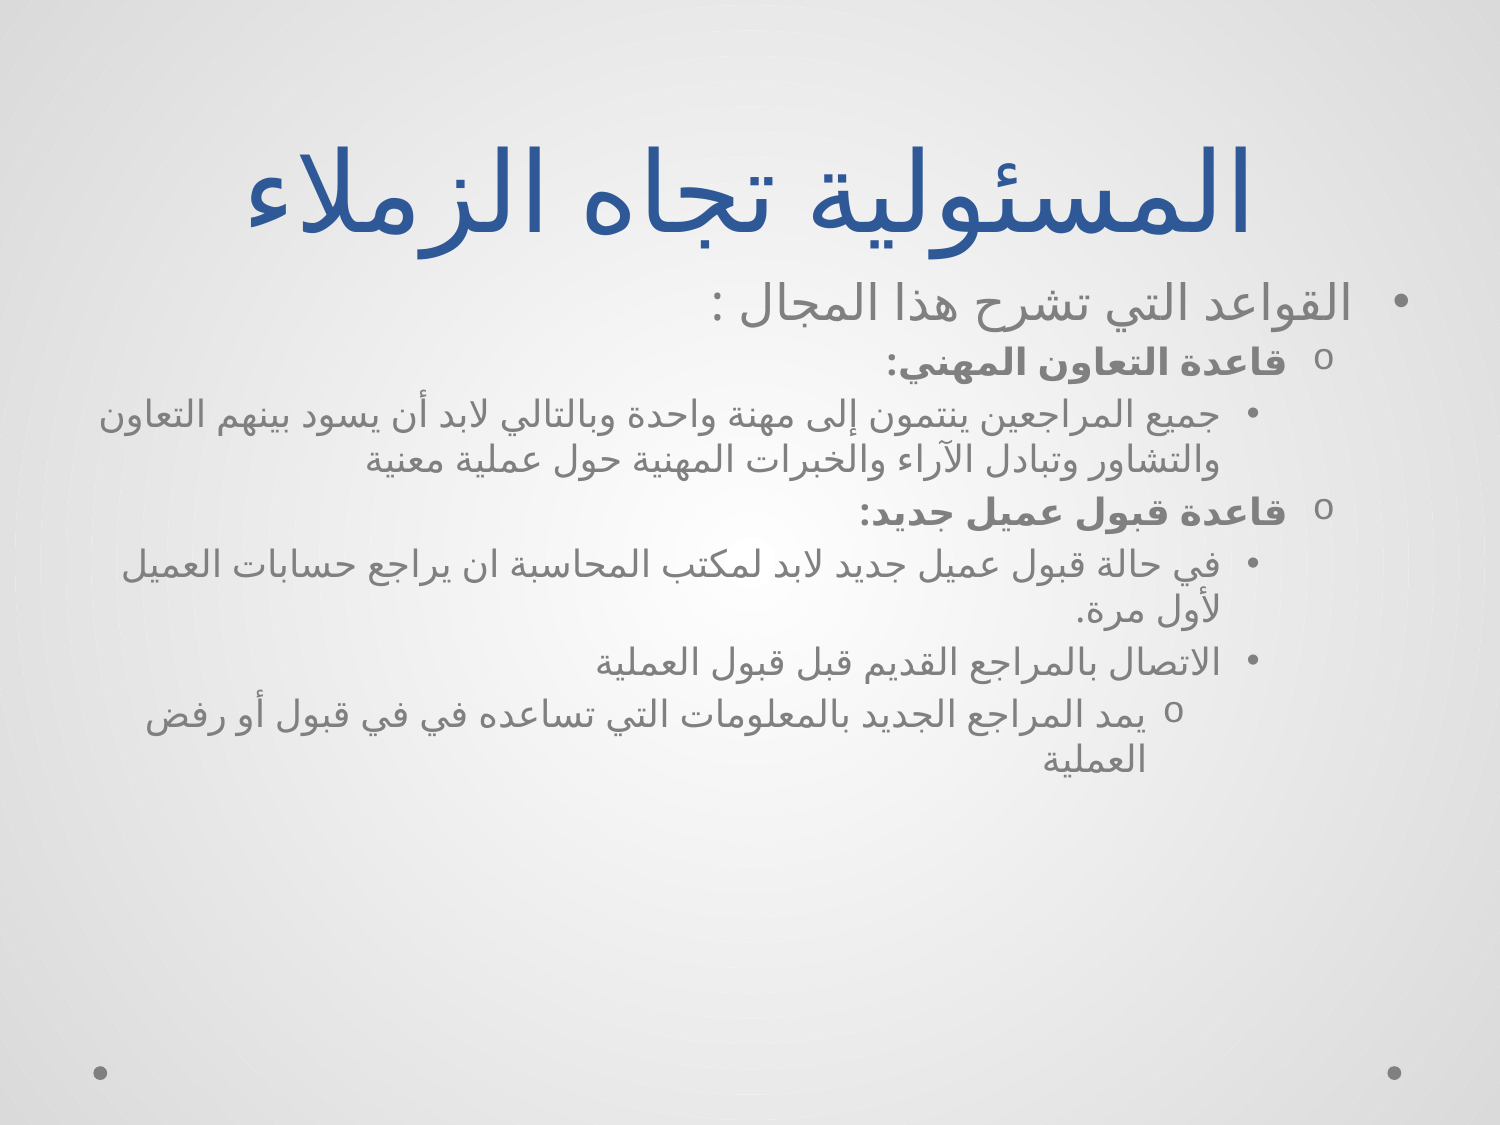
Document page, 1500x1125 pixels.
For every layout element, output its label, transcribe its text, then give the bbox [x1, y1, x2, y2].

title المسئولية تجاه الزملاء [75, 0, 1425, 262]
list القواعد التي تشرح هذا المجال : قاعدة التعاون المهني: جميع المراجعين ينتمون إلى مهنة واحدة وبالتالي لابد أن يسود بينهم التعاون والتشاور وتبادل الآراء والخبرات المهنية حول عملية معنية قاعدة قبول عميل جديد: في حالة قبول عميل جديد لابد لمكتب المحاسبة ان يراجع حسابات العميل لأول مرة. الاتصال بالمراجع القديم قبل قبول العملية يمد المراجع الجديد بالمعلومات التي تساعده في في قبول أو رفض العملية [75, 262, 1425, 1005]
